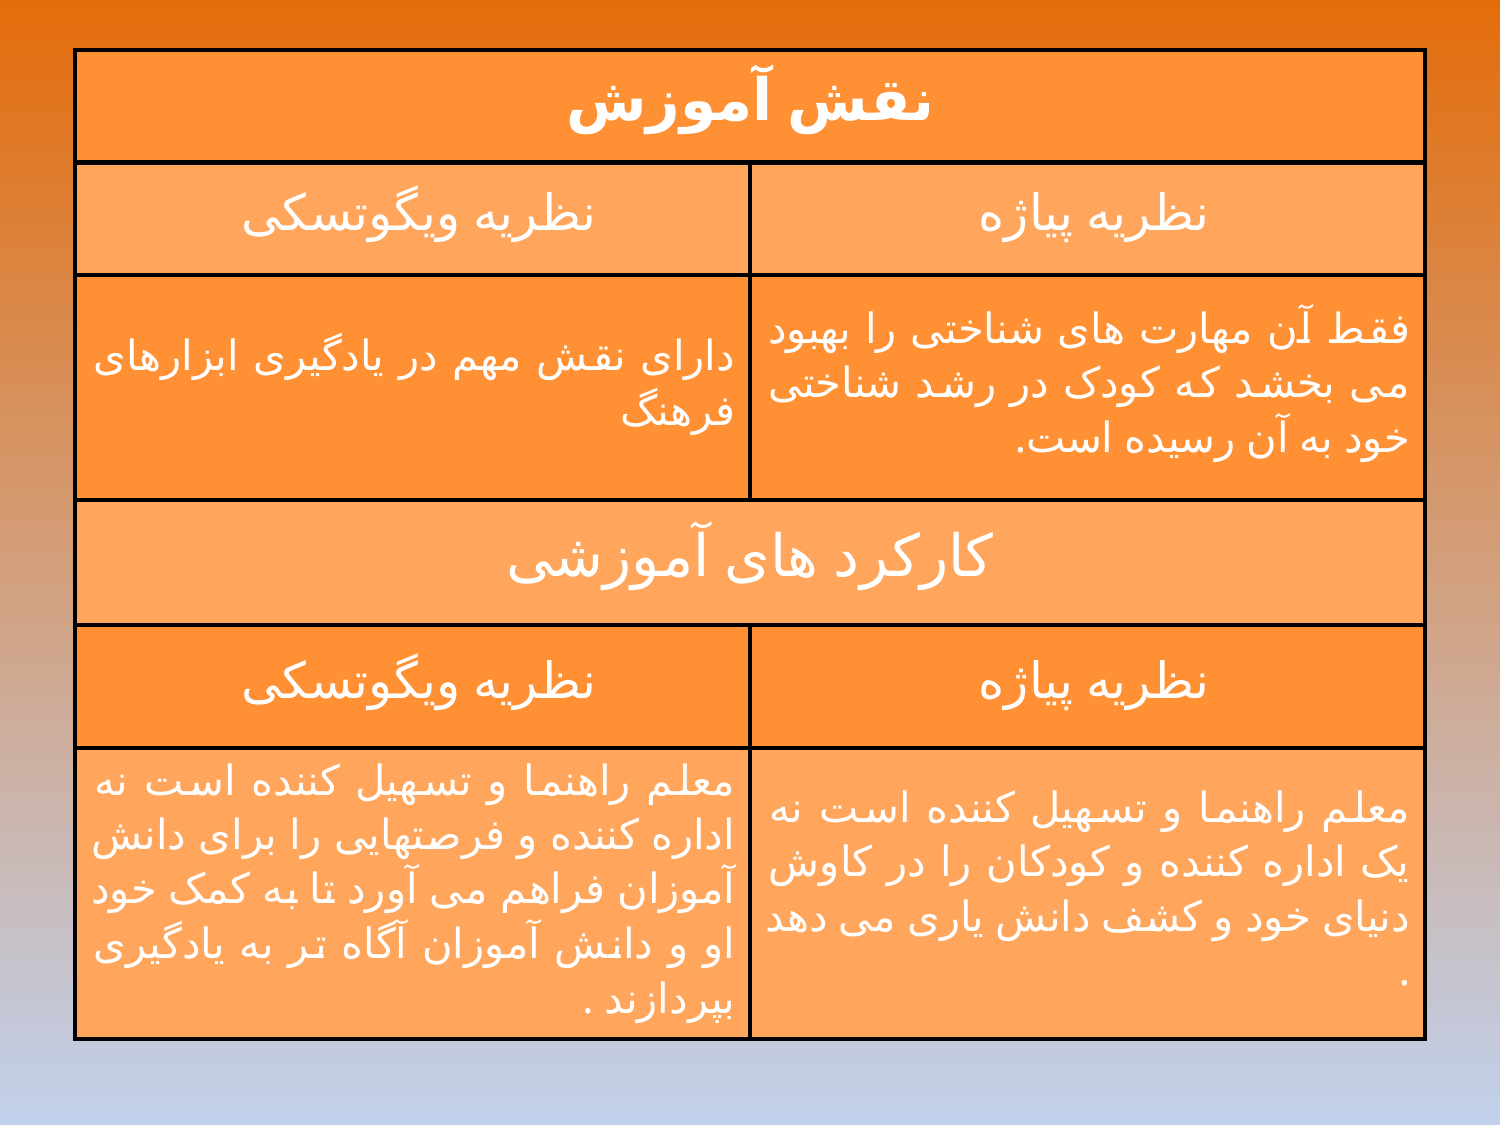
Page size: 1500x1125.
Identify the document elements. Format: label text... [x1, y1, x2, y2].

table_cell نظریه پیاژه [752, 165, 1423, 273]
table_header نقش آموزش [77, 52, 1423, 160]
table_cell نظریه پیاژه [752, 627, 1423, 746]
table_cell نظریه ویگوتسکی [77, 627, 748, 746]
table_cell معلم راهنما و تسهیل کننده است نه یک اداره کننده و کودکان را در کاوش دنیای خود و کشف دانش یاری می دهد . [752, 750, 1423, 1037]
table_cell کارکرد های آموزشی [77, 502, 1423, 623]
table_cell نظریه ویگوتسکی [77, 165, 748, 273]
table_cell معلم راهنما و تسهیل کننده است نه اداره کننده و فرصتهایی را برای دانش آموزان فراهم می آورد تا به کمک خود او و دانش آموزان آگاه تر به یادگیری بپردازند . [77, 750, 748, 1037]
table_cell فقط آن مهارت های شناختی را بهبود می بخشد که کودک در رشد شناختی خود به آن رسیده است. [752, 277, 1423, 498]
table_cell دارای نقش مهم در یادگیری ابزارهای فرهنگ [77, 277, 748, 498]
